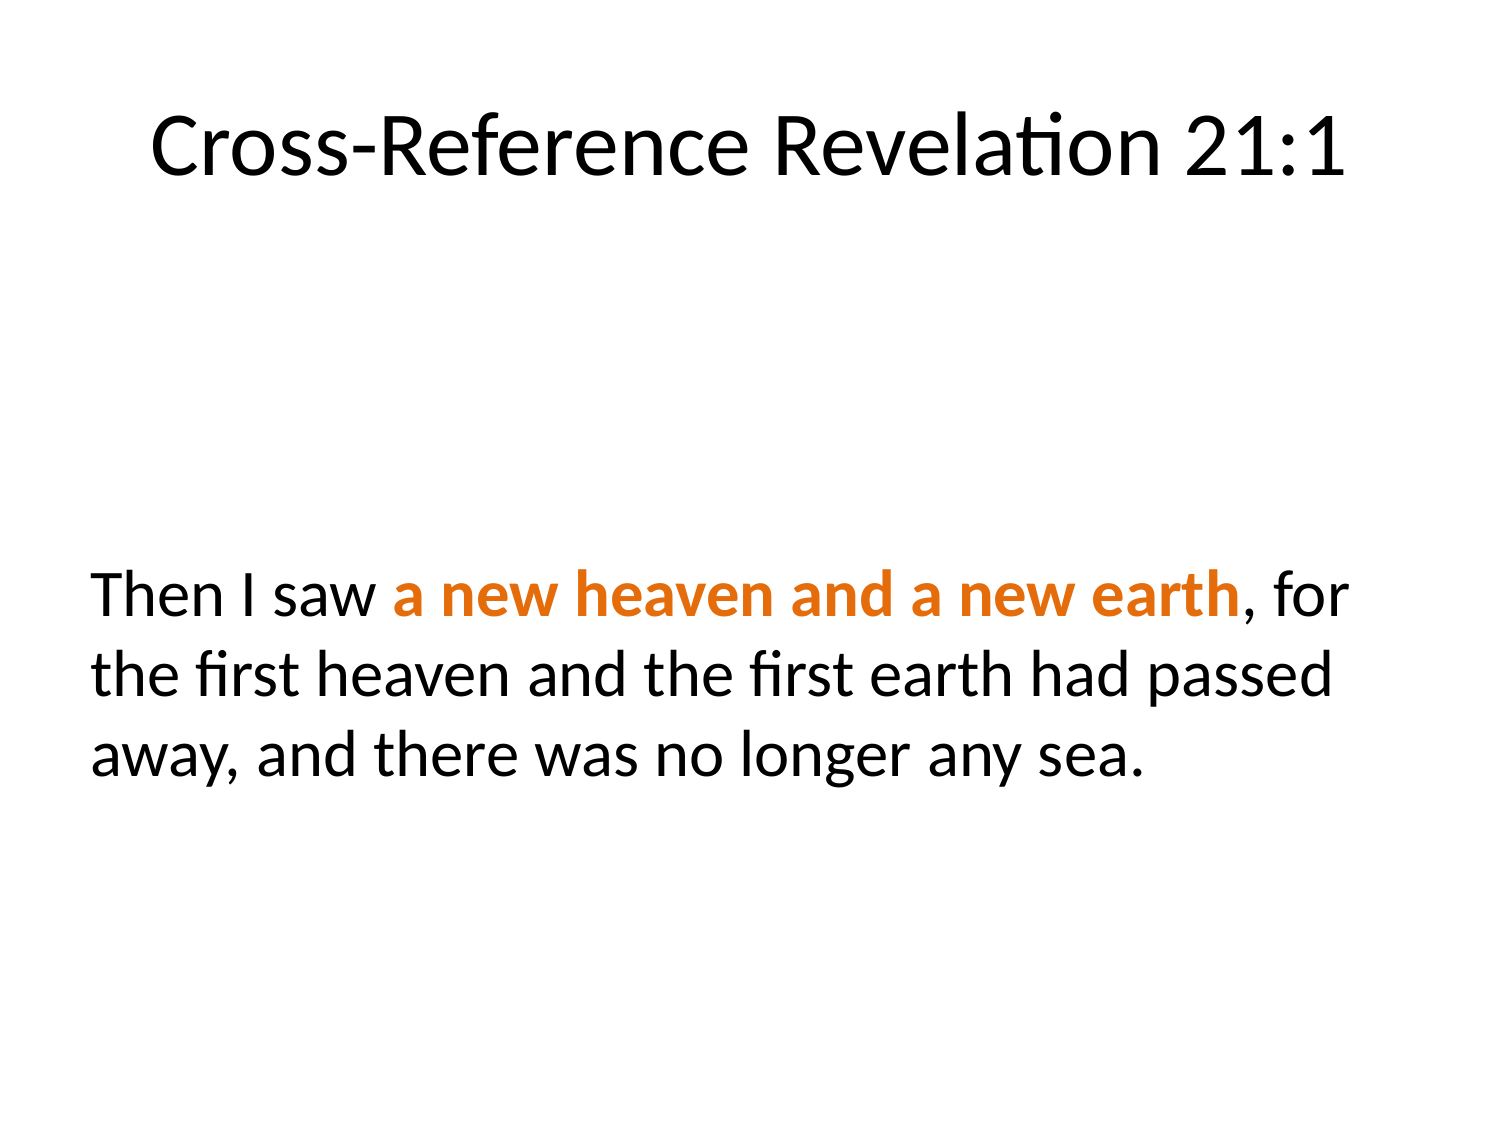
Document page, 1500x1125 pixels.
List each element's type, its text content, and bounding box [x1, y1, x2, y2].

title Cross-Reference Revelation 21:1 [75, 45, 1425, 233]
list Then I saw a new heaven and a new earth, for the first heaven and the first earth had passed away, and there was no longer any sea. [75, 262, 1425, 1005]
